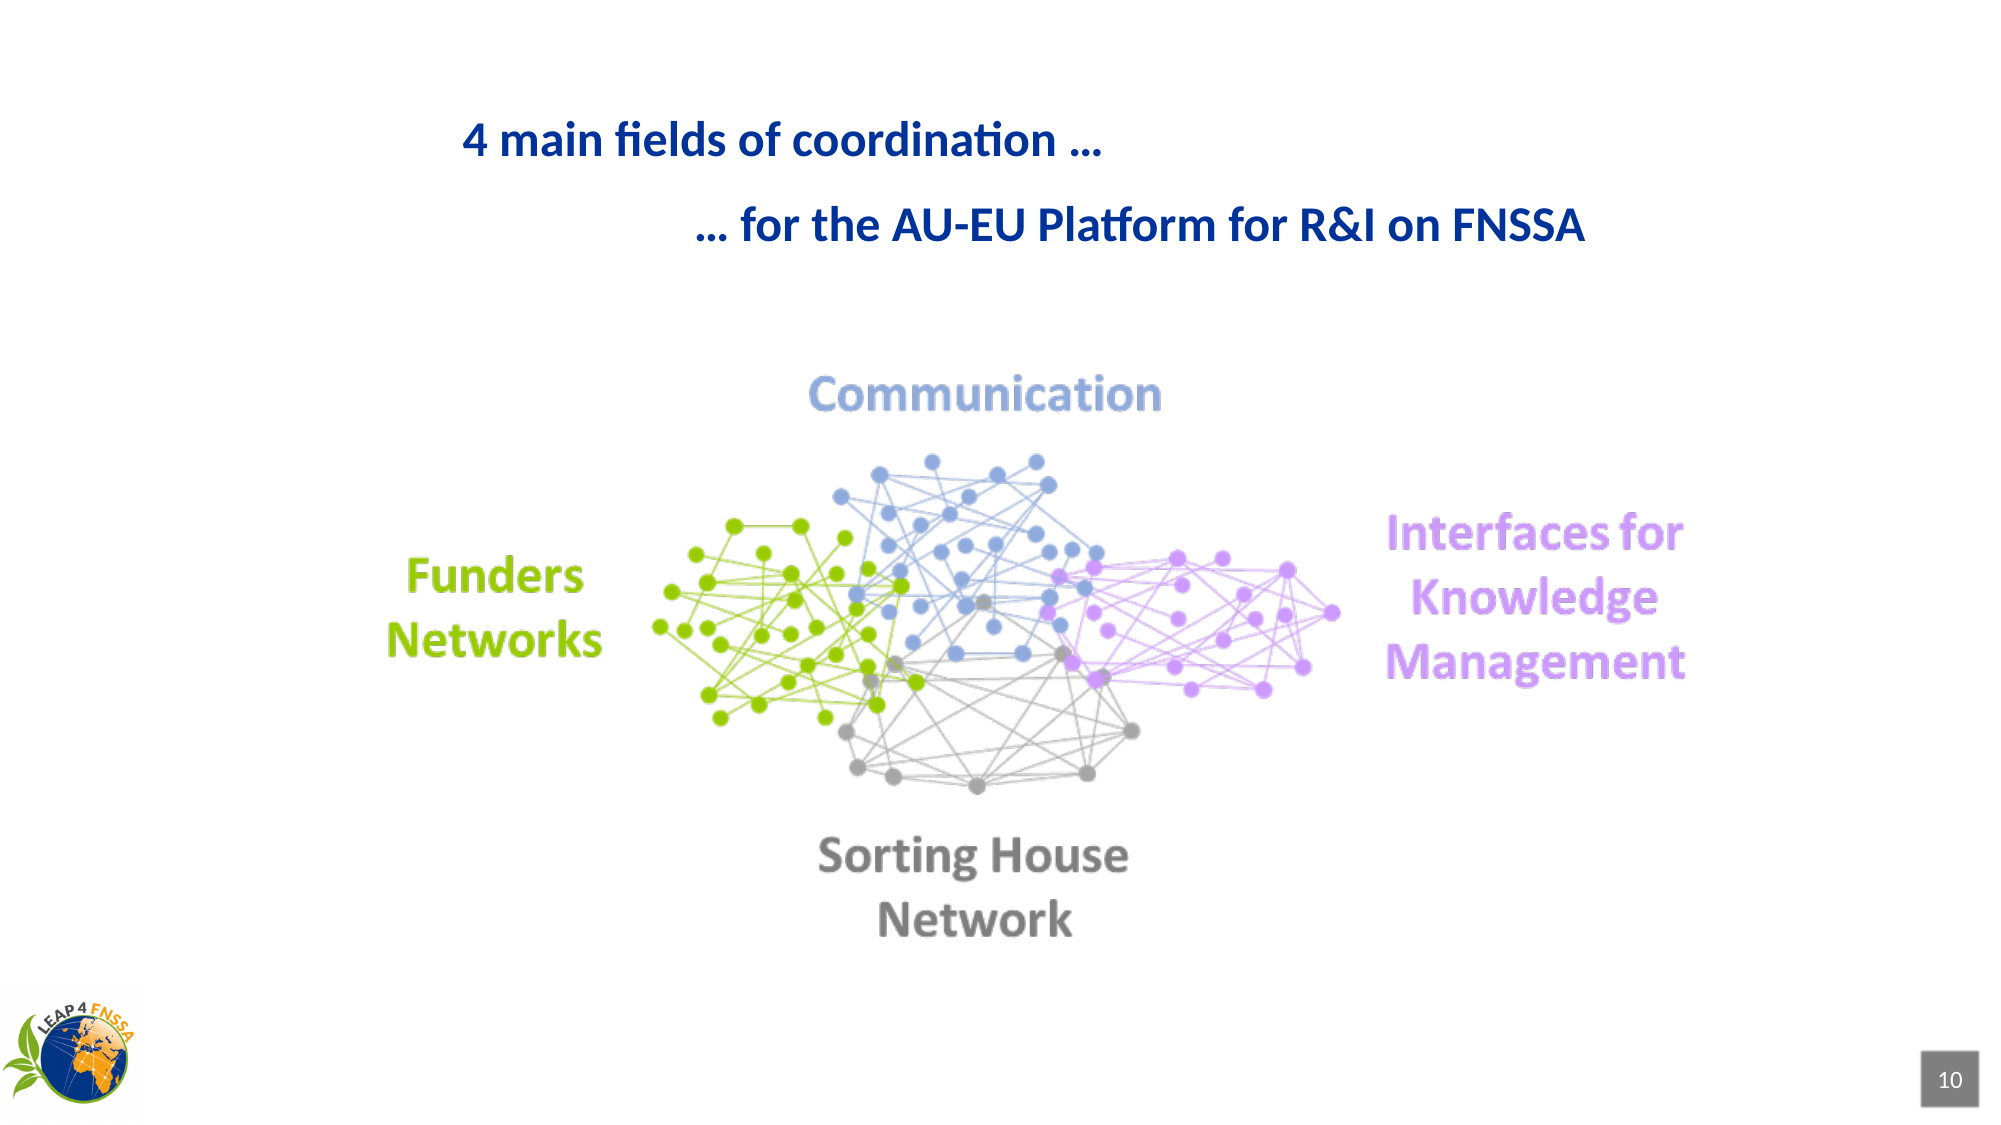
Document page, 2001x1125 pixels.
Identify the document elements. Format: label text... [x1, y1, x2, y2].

picture [337, 342, 1765, 984]
picture [0, 983, 142, 1125]
text_box 4 main fields of coordination … … for the AU-EU Platform for R&I on FNSSA [447, 99, 1601, 259]
